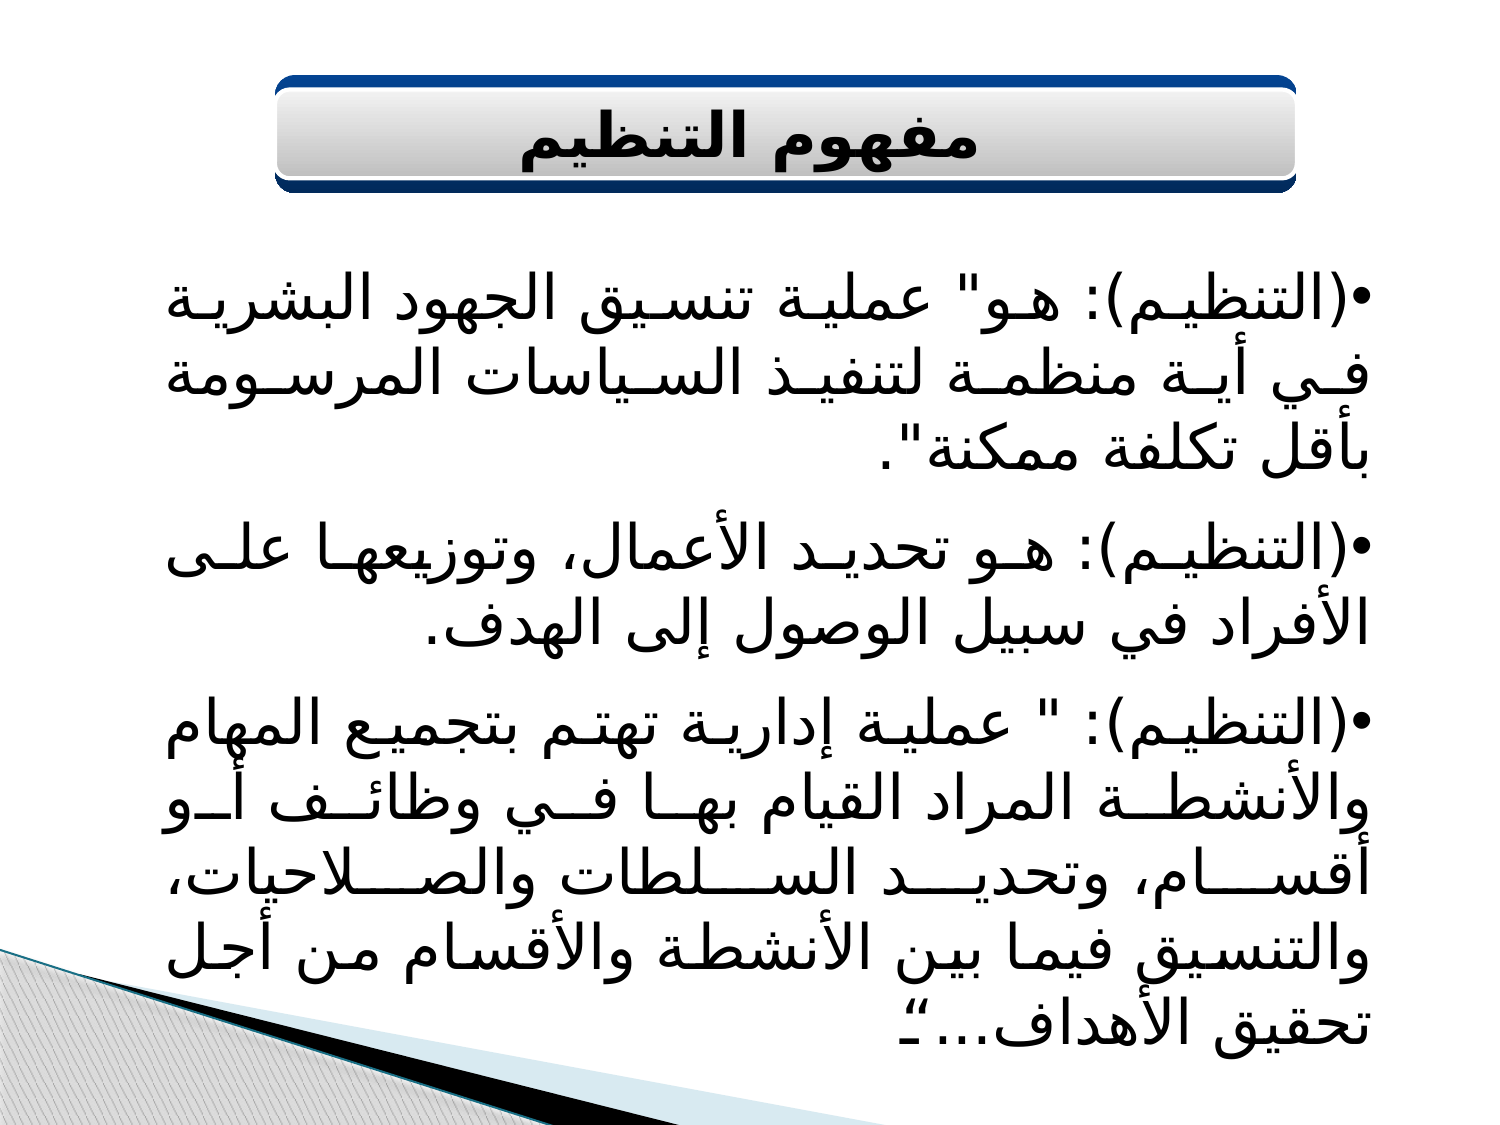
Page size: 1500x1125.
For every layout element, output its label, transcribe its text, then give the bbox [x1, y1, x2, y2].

text_box (التنظيم): هو" عملية تنسيق الجهود البشرية في أية منظمة لتنفيذ السياسات المرسومة بأقل تكلفة ممكنة". (التنظيم): هو تحديد الأعمال، وتوزيعها على الأفراد في سبيل الوصول إلى الهدف. (التنظيم): " عملية إدارية تهتم بتجميع المهام والأنشطة المراد القيام بها في وظائف أو أقسام، وتحديد السلطات والصلاحيات، والتنسيق فيما بين الأنشطة والأقسام من أجل تحقيق الأهداف...“ [150, 249, 1388, 1064]
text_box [274, 74, 1298, 194]
